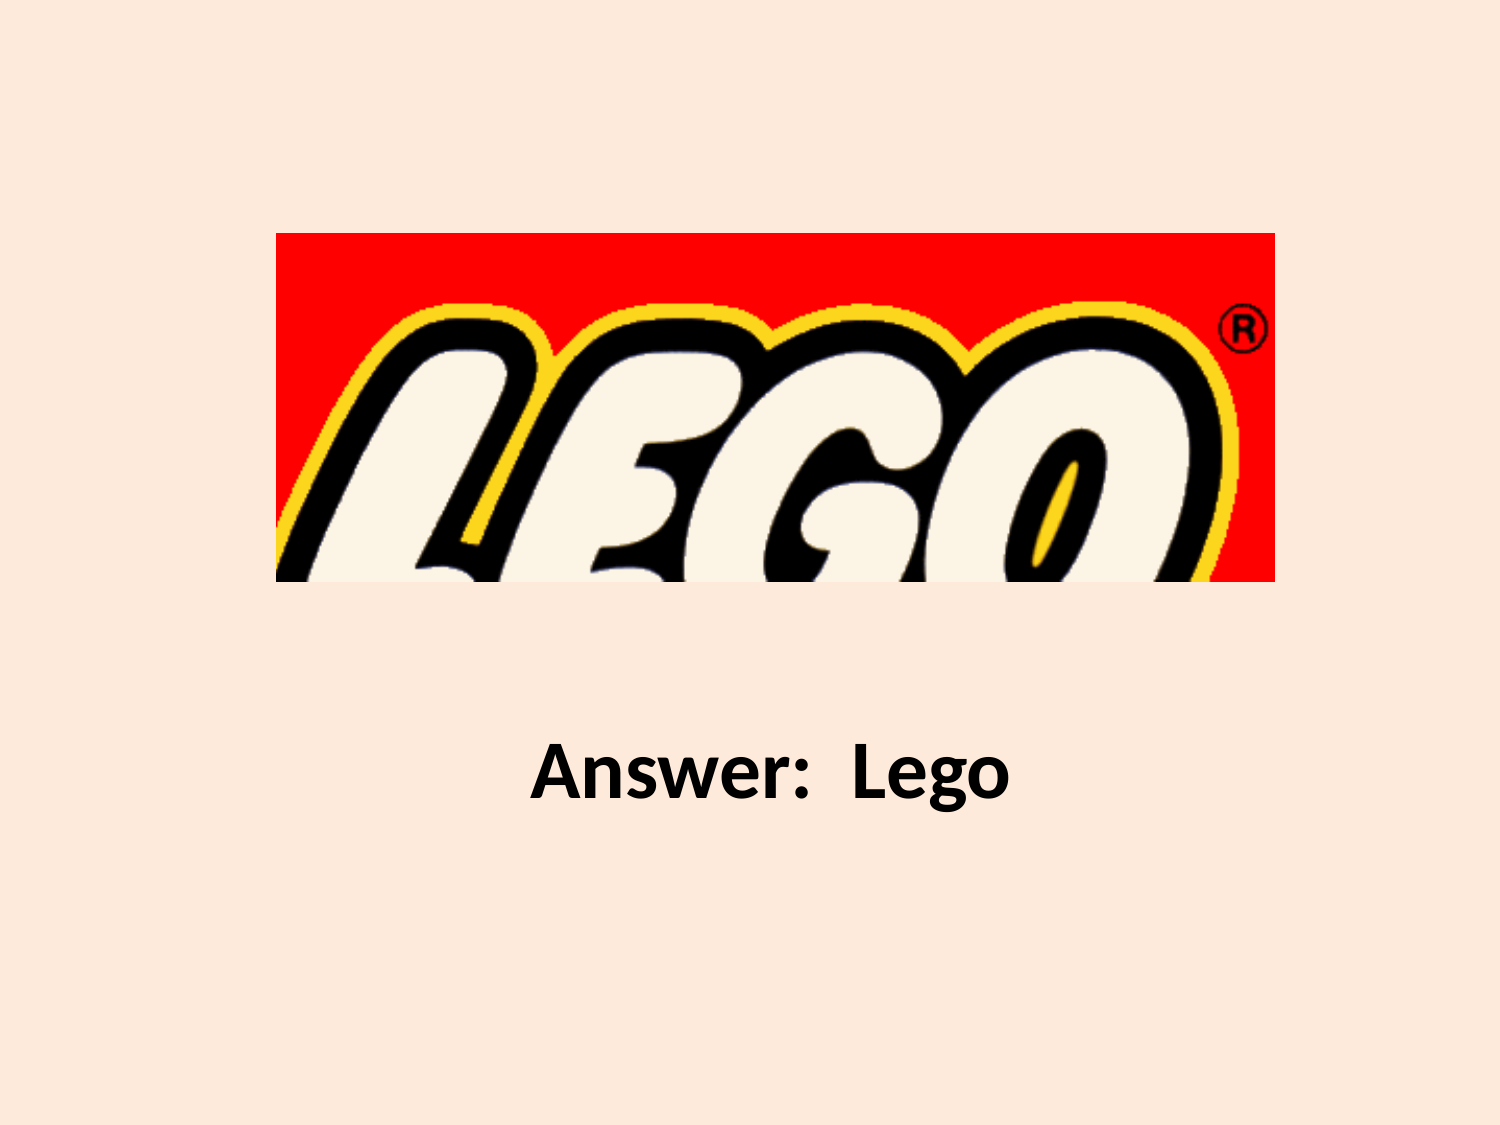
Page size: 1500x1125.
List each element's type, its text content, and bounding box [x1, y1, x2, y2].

picture [275, 233, 1275, 582]
text_box Answer: Lego [515, 707, 1028, 823]
